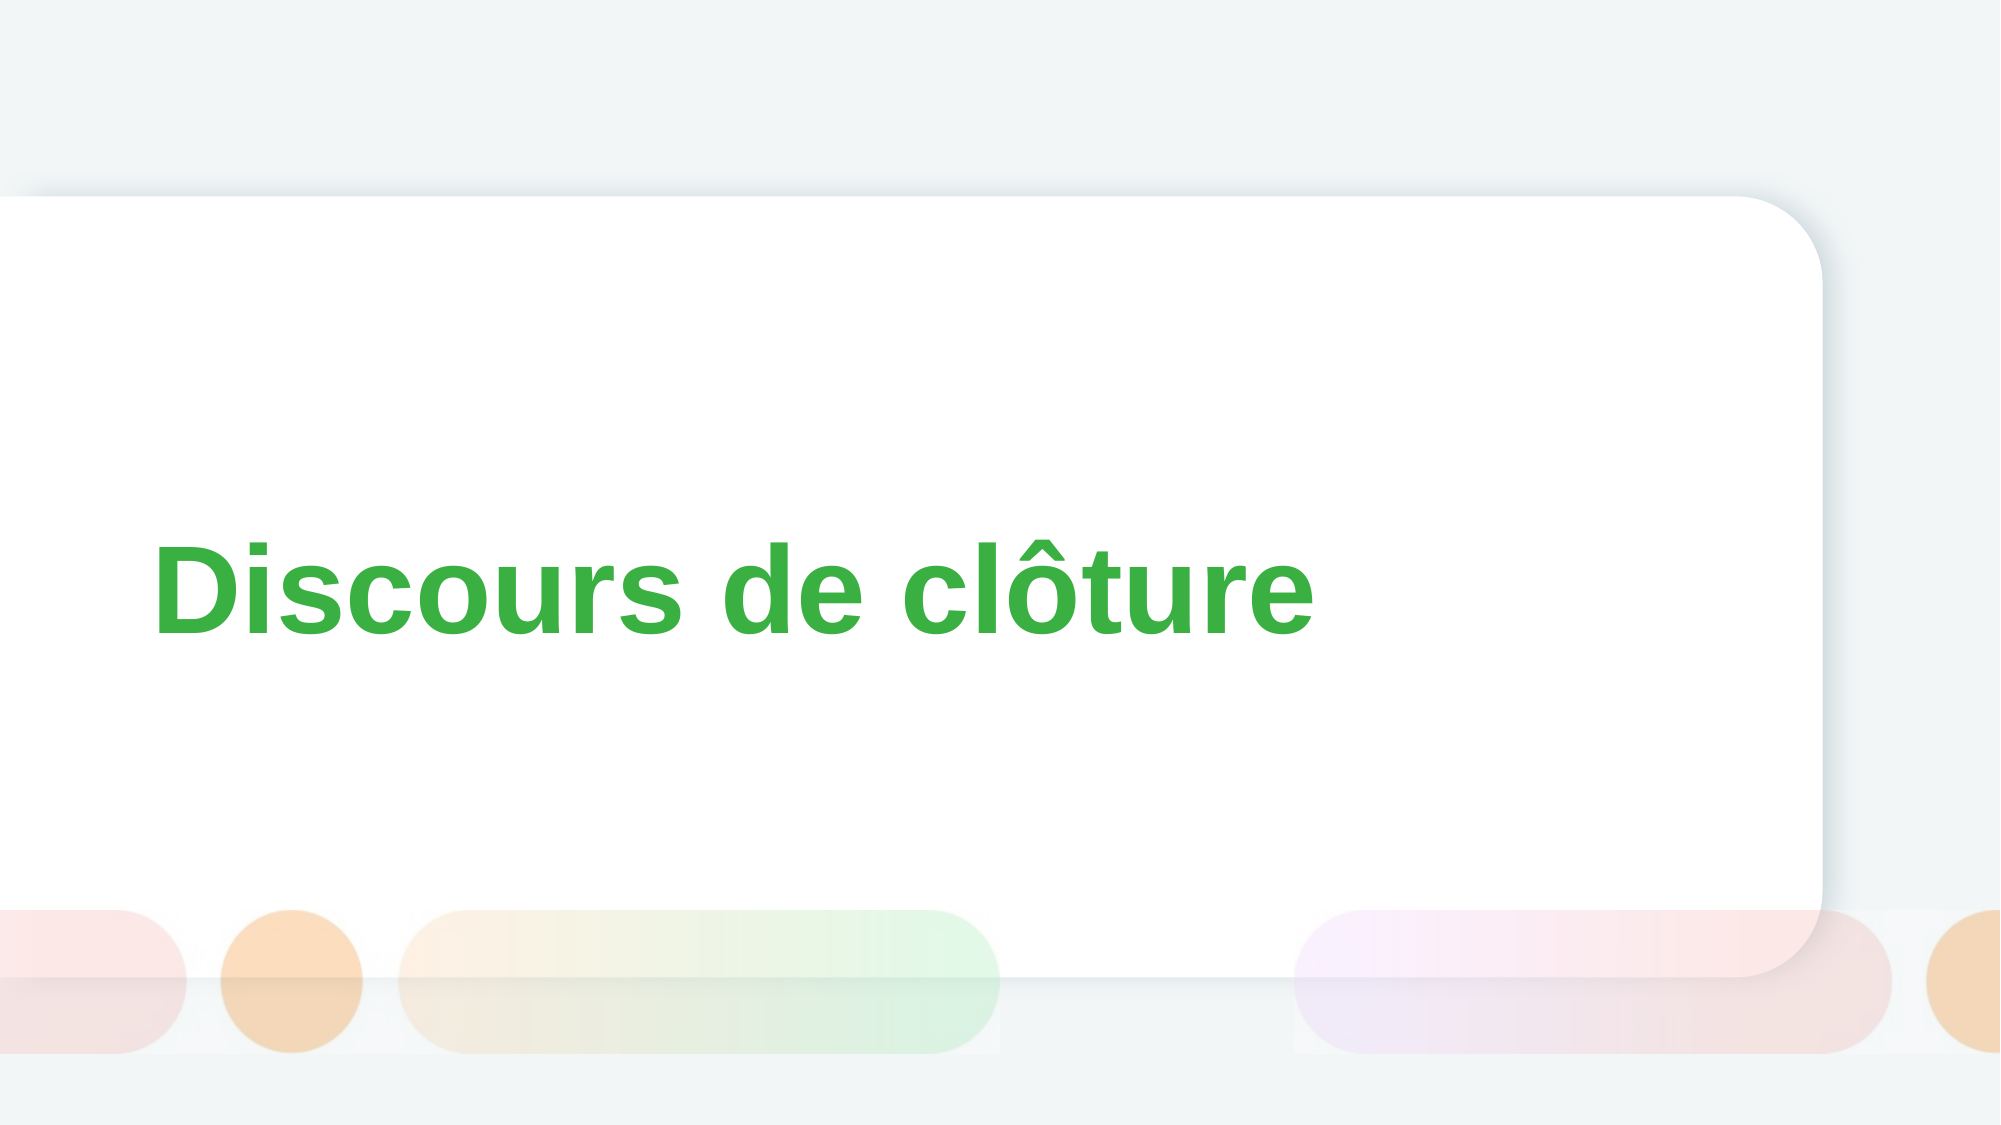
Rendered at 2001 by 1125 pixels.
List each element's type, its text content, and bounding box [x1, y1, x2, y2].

title Discours de clôture [136, 313, 1729, 666]
